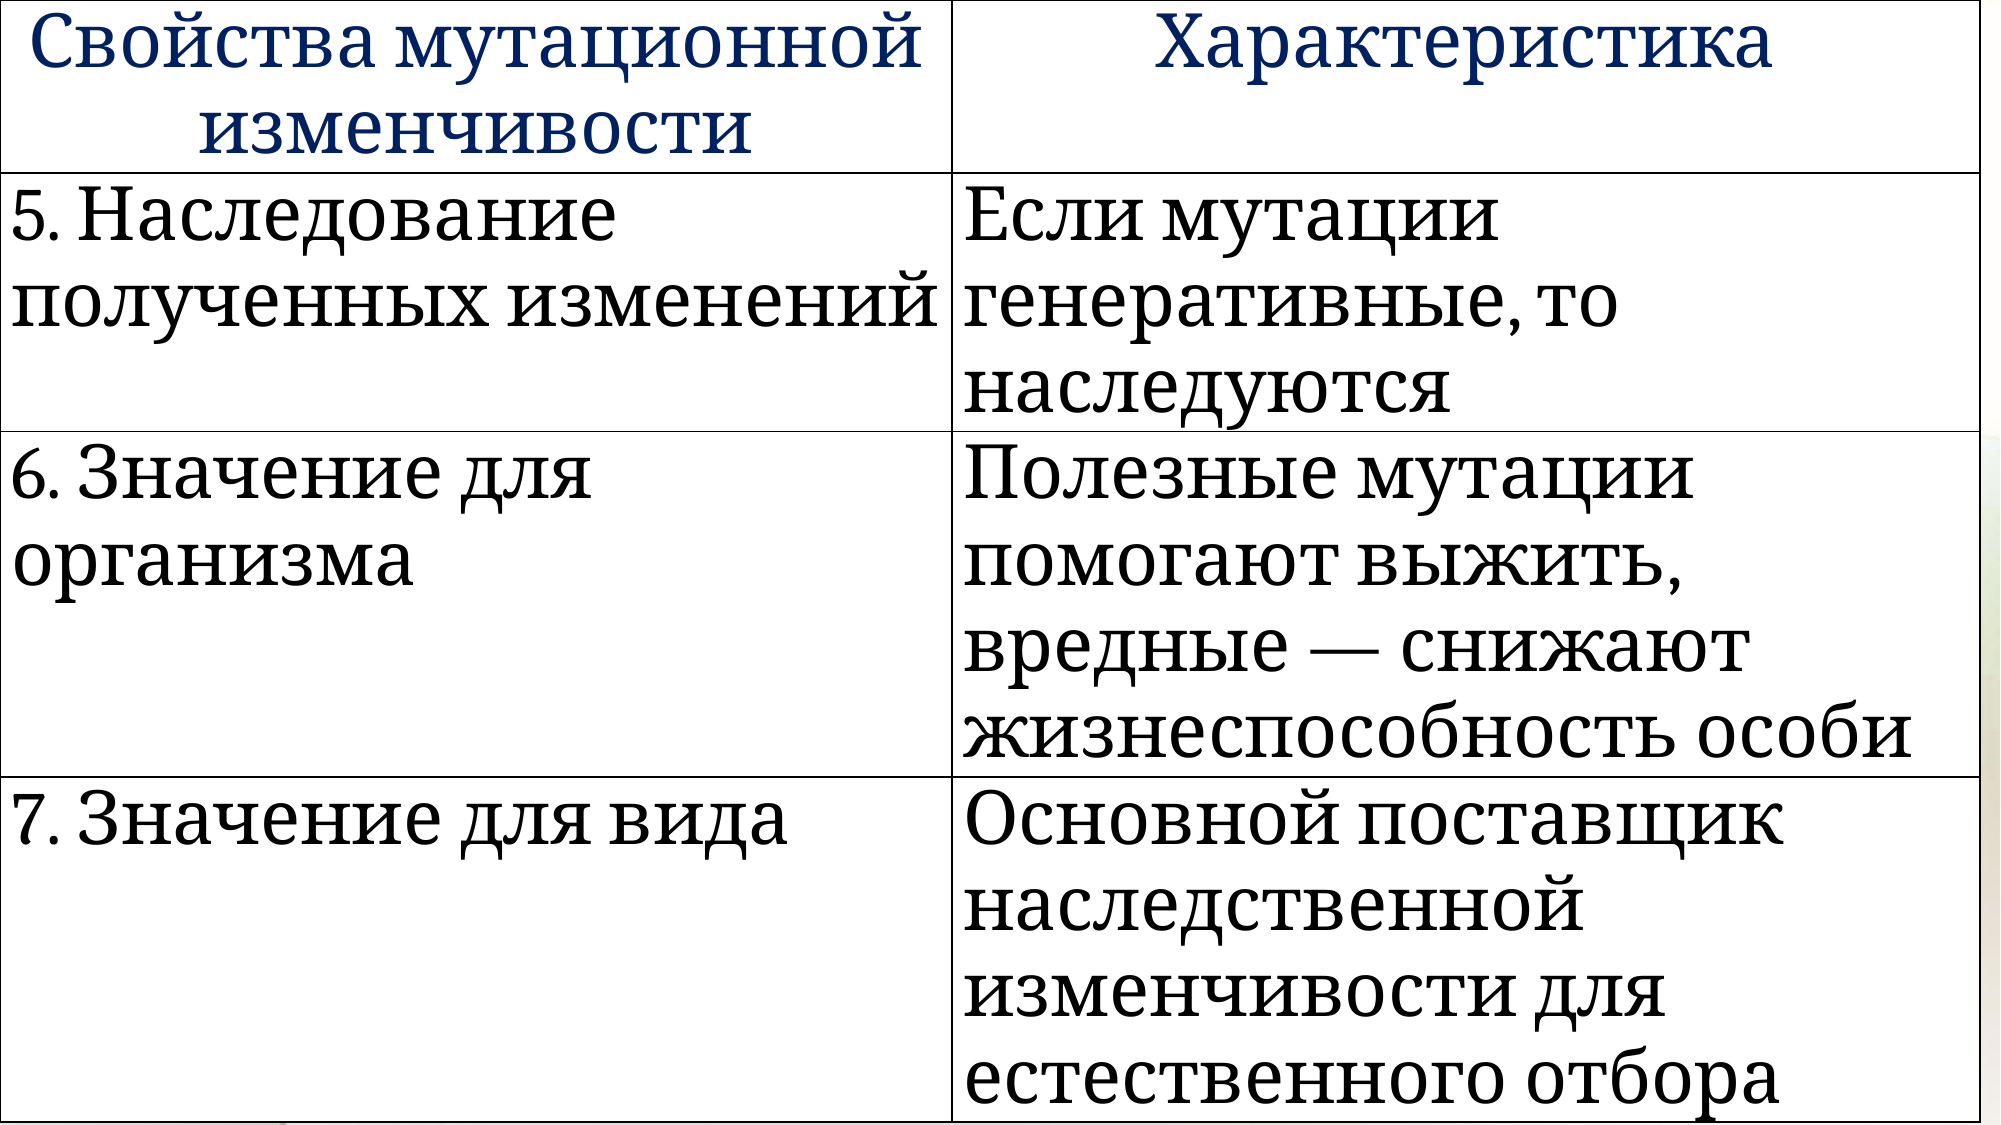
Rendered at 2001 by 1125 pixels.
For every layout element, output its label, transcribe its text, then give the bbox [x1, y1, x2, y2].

table_cell 6. Значение для организма [1, 432, 951, 776]
table_header Характеристика [953, 1, 1979, 172]
table_cell Полезные мутации помогают выжить, вредные — снижают жизнеспособность особи [953, 432, 1979, 776]
table_cell Если мутации генеративные, то наследуются [953, 174, 1979, 431]
table_cell Основной поставщик наследственной изменчивости для естественного отбора [953, 778, 1979, 1121]
table_header Свойства мутационной изменчивости [1, 1, 951, 172]
table_cell 7. Значение для вида [1, 778, 951, 1121]
table_cell 5. Наследование полученных изменений [1, 174, 951, 431]
picture [0, 0, 2001, 1125]
